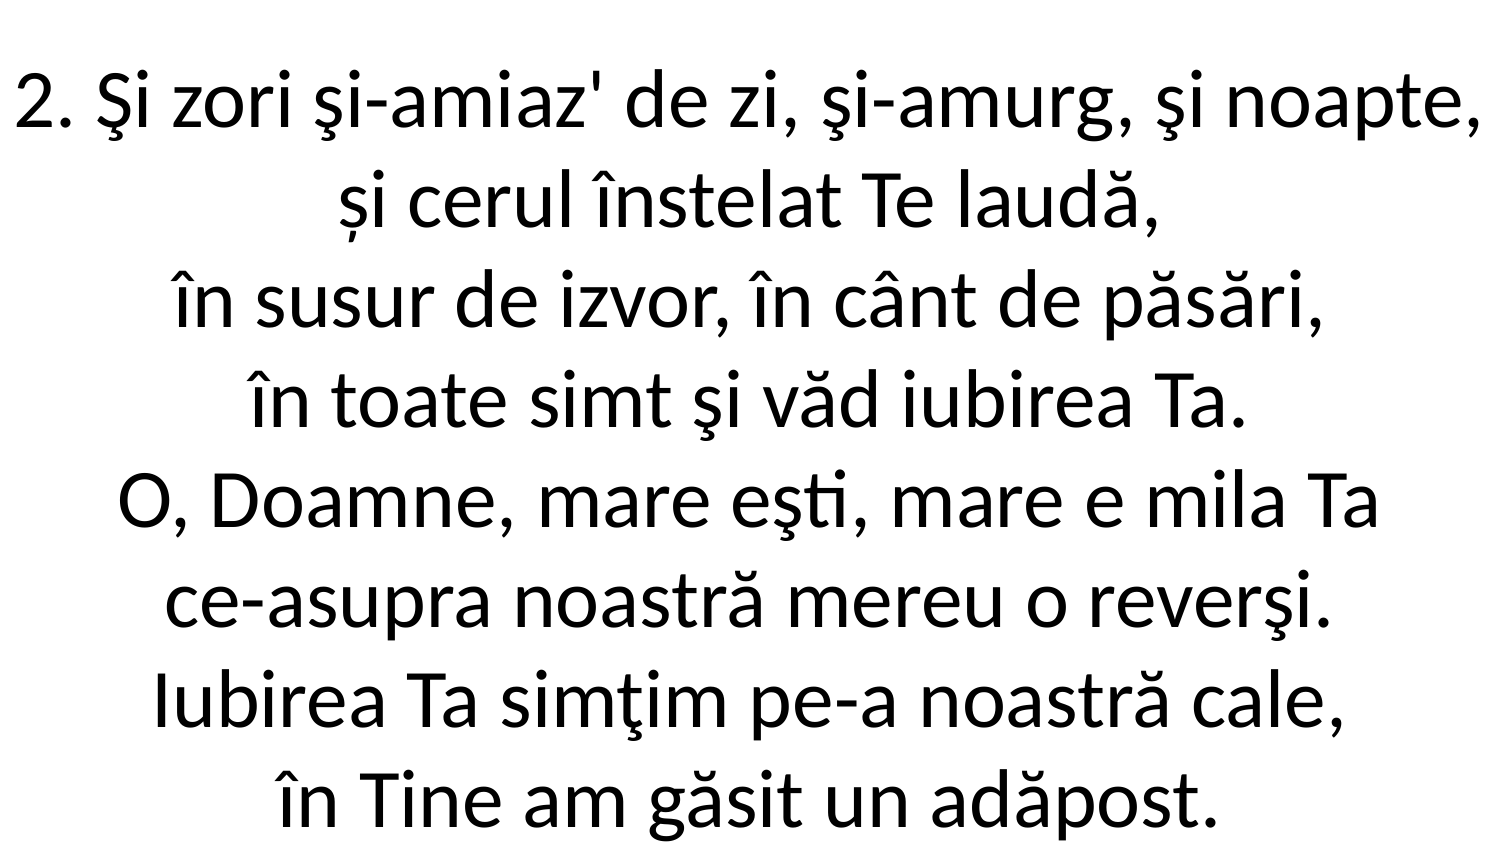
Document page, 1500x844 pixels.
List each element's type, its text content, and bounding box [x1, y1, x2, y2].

text_box 2. Şi zori şi-amiaz' de zi, şi-amurg, şi noapte, și cerul înstelat Te laudă, în susur de izvor, în cânt de păsări, în toate simt şi văd iubirea Ta. O, Doamne, mare eşti, mare e mila Ta ce-asupra noastră mereu o reverşi. Iubirea Ta simţim pe-a noastră cale, în Tine am găsit un adăpost. [0, 0, 1500, 844]
